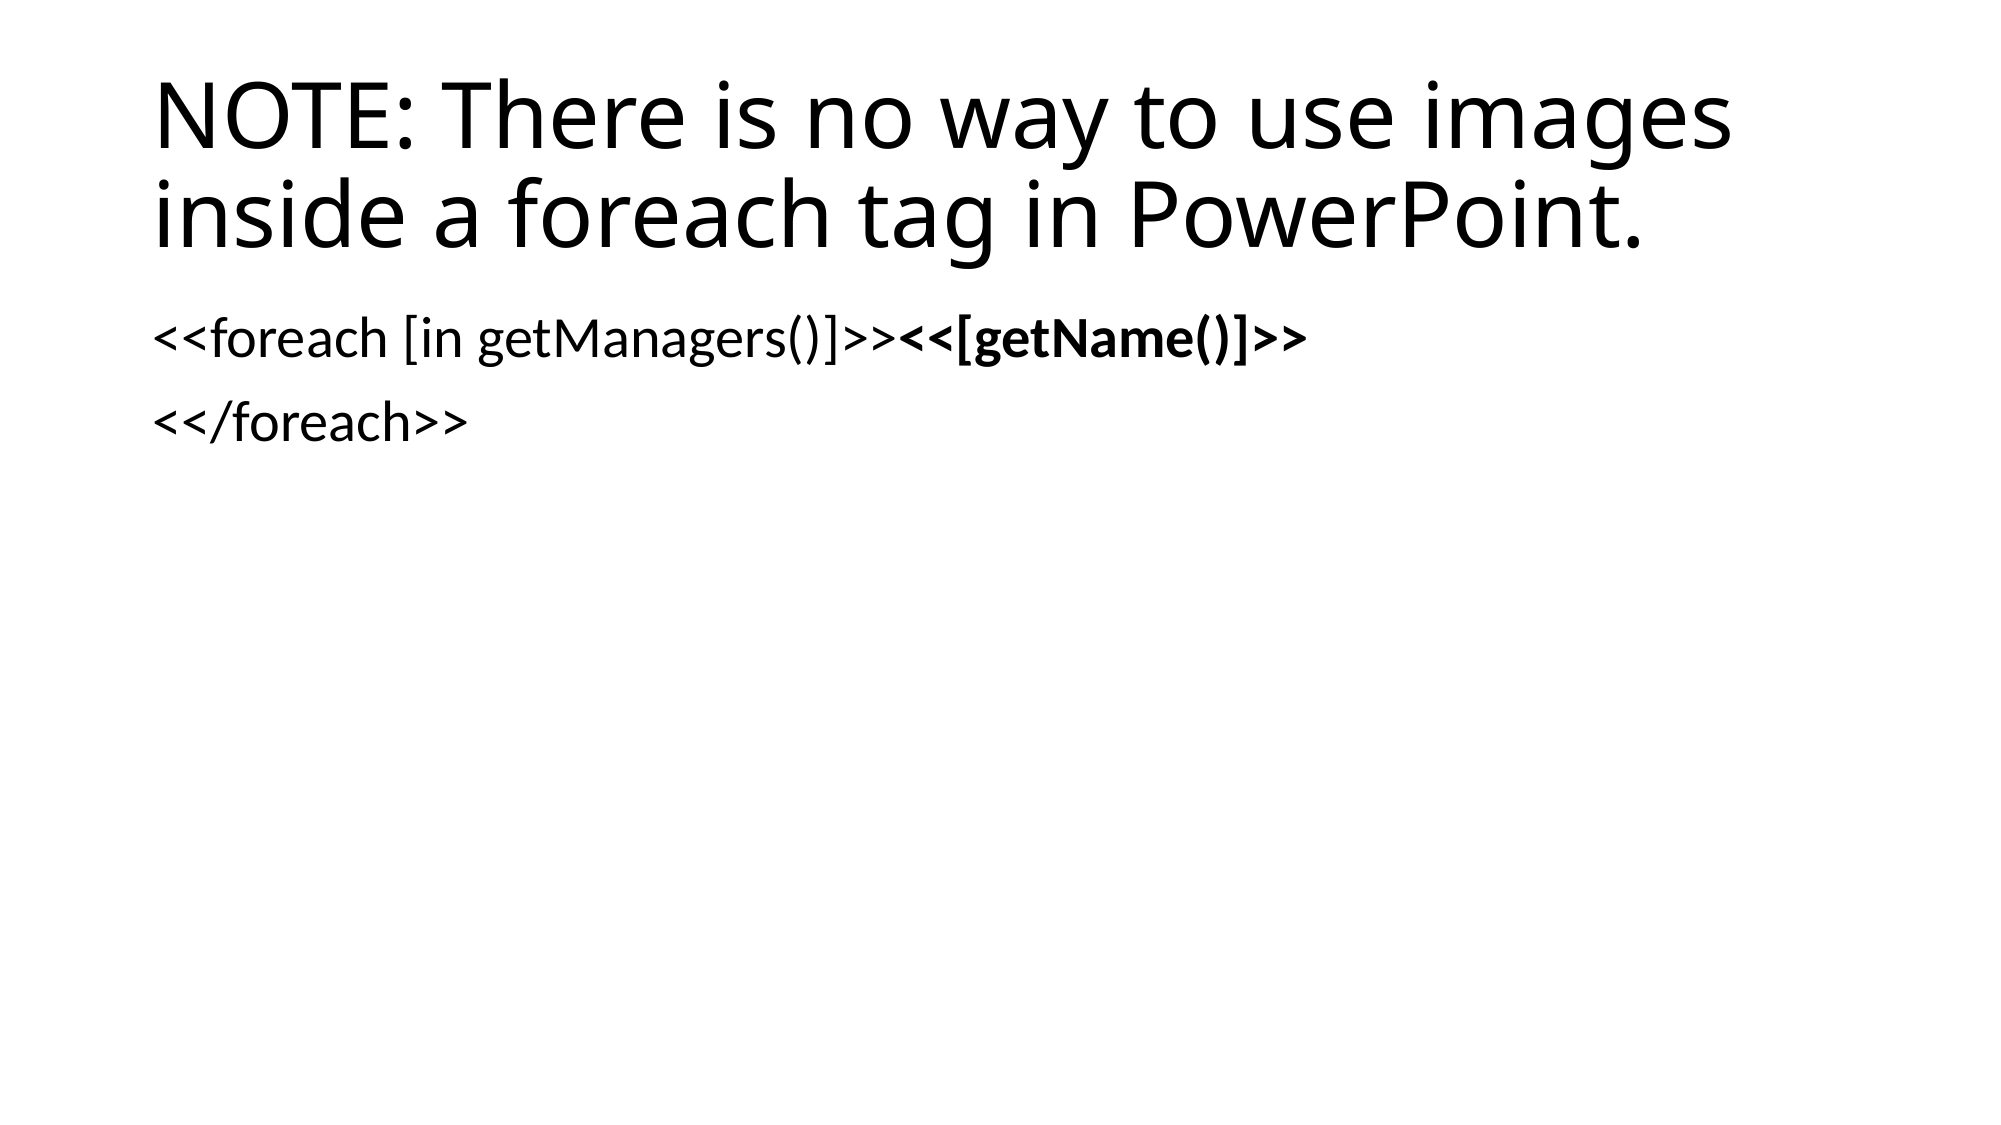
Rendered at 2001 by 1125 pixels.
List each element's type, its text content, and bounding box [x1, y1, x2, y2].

title NOTE: There is no way to use images inside a foreach tag in PowerPoint. [137, 59, 1863, 278]
list <<foreach [in getManagers()]>><<[getName()]>> <</foreach>> [137, 299, 1863, 1014]
